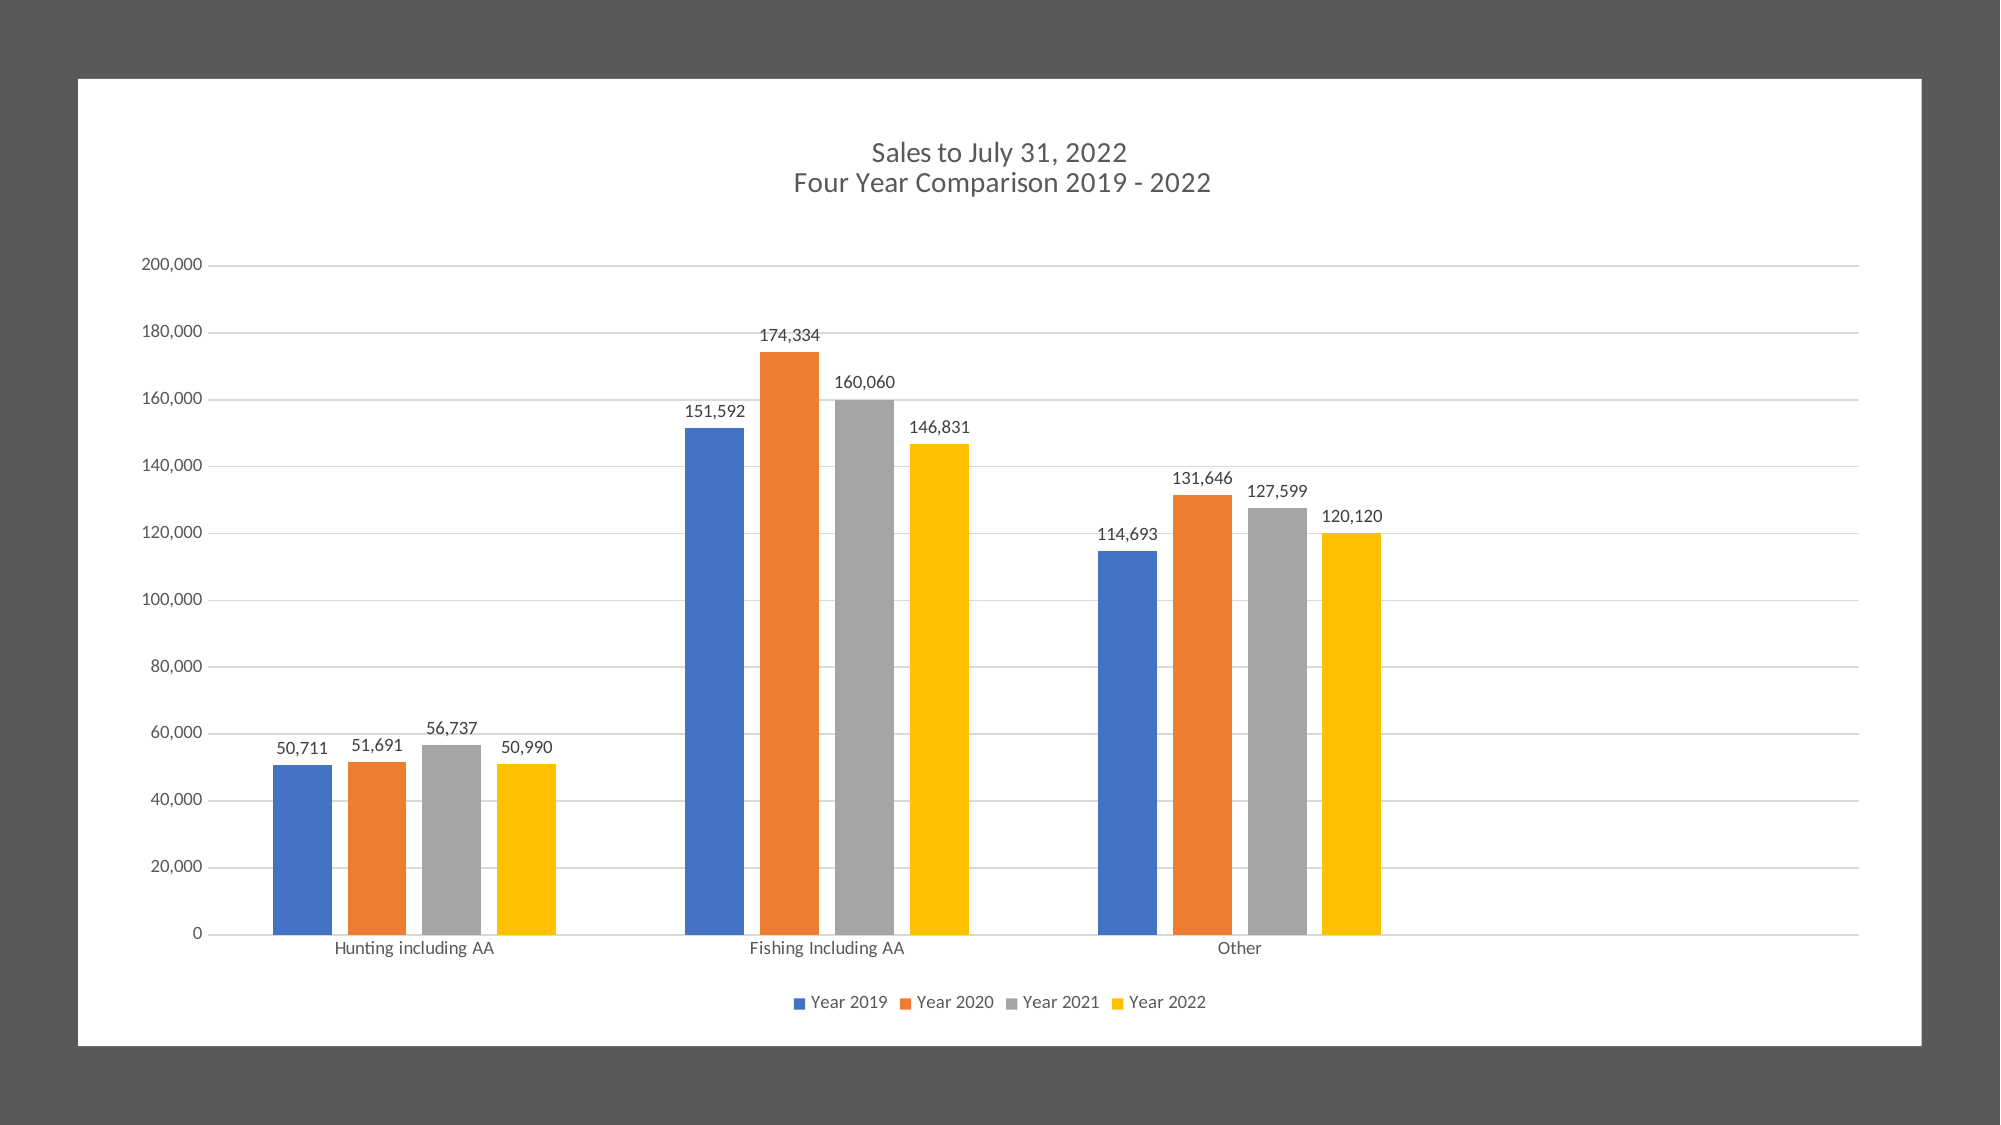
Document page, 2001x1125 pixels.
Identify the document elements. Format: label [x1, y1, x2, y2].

text_box [77, 78, 1923, 1047]
chart [105, 105, 1895, 1020]
text_box [0, 0, 2000, 1125]
